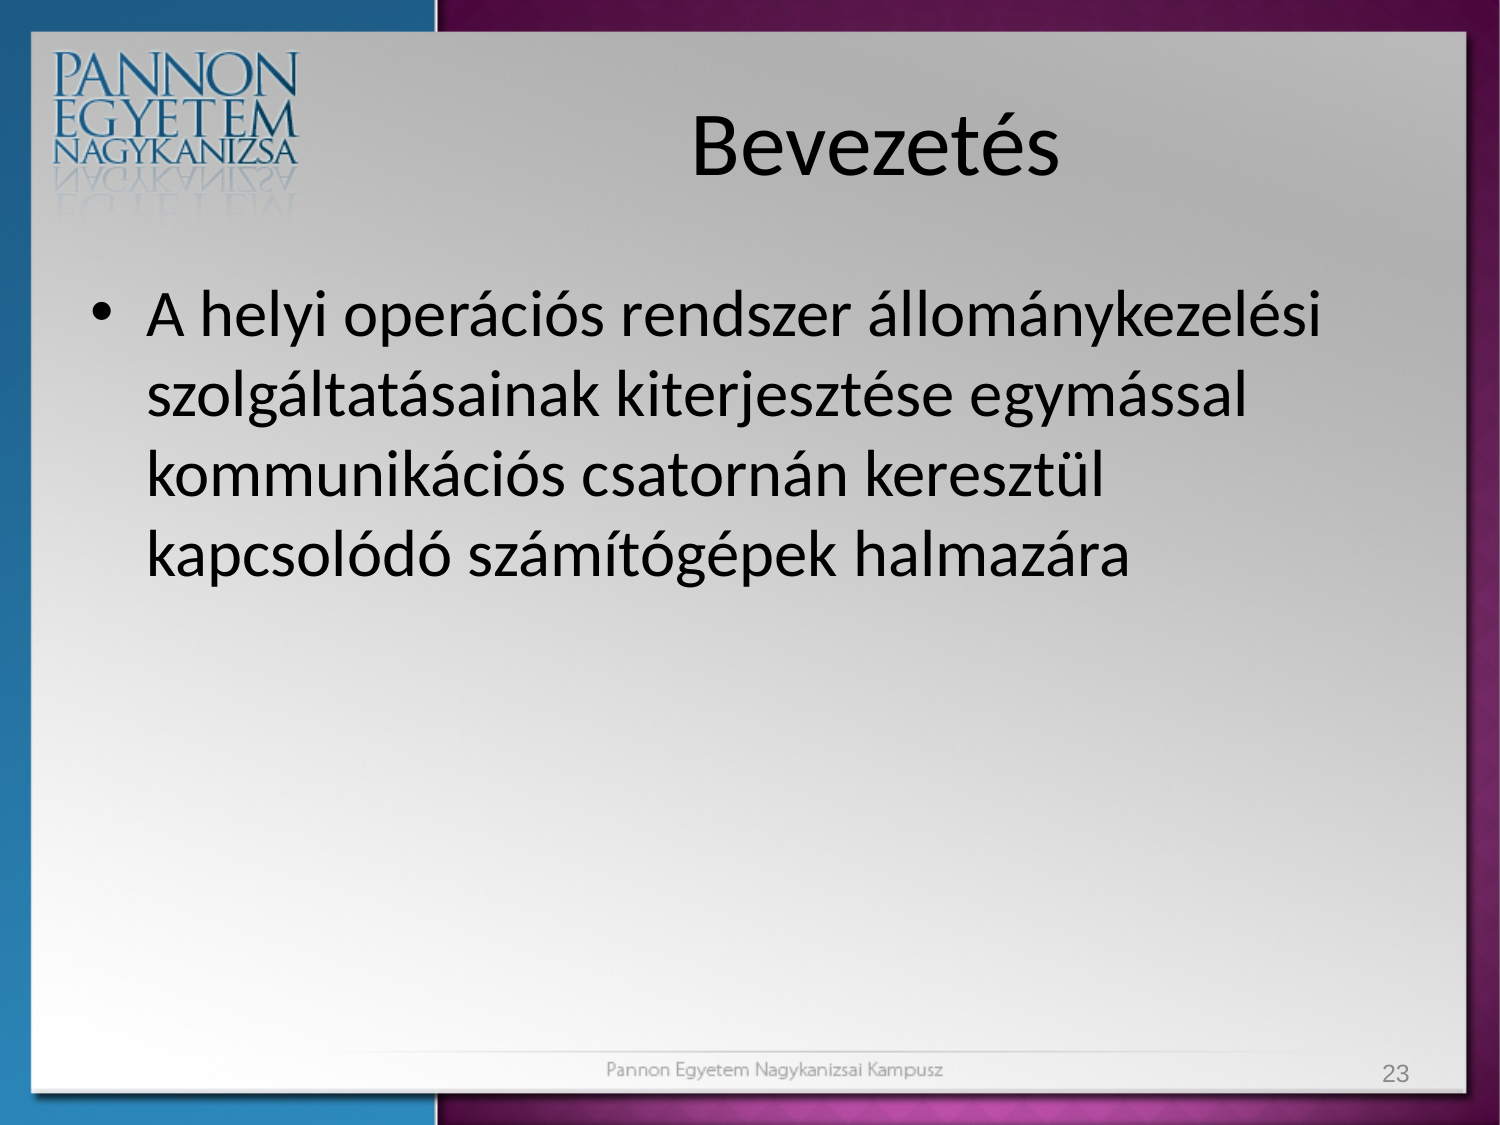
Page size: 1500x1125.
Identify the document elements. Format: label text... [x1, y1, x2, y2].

slide_number 23 [1074, 1042, 1425, 1103]
picture [0, 0, 1500, 1125]
list A helyi operációs rendszer állománykezelési szolgáltatásainak kiterjesztése egymással kommunikációs csatornán keresztül kapcsolódó számítógépek halmazára [75, 262, 1425, 1038]
title Bevezetés [328, 45, 1425, 233]
